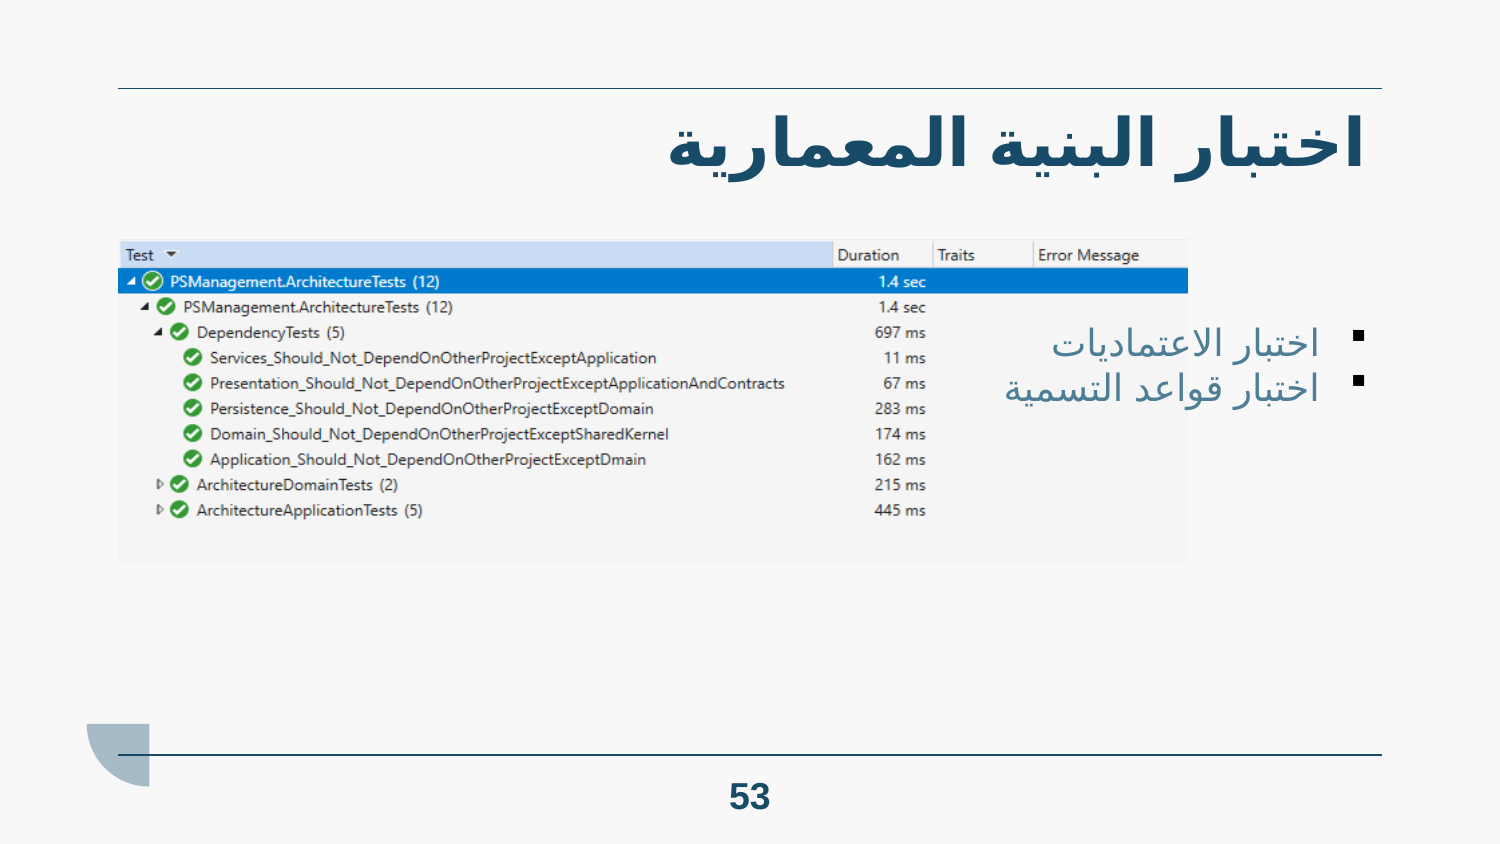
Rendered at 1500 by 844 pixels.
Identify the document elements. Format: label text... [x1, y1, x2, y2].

text_box 53 [698, 758, 801, 831]
text_box اختبار الاعتماديات اختبار قواعد التسمية [1192, 311, 1382, 416]
picture [117, 239, 1188, 565]
title اختبار البنية المعمارية [118, 85, 1382, 170]
